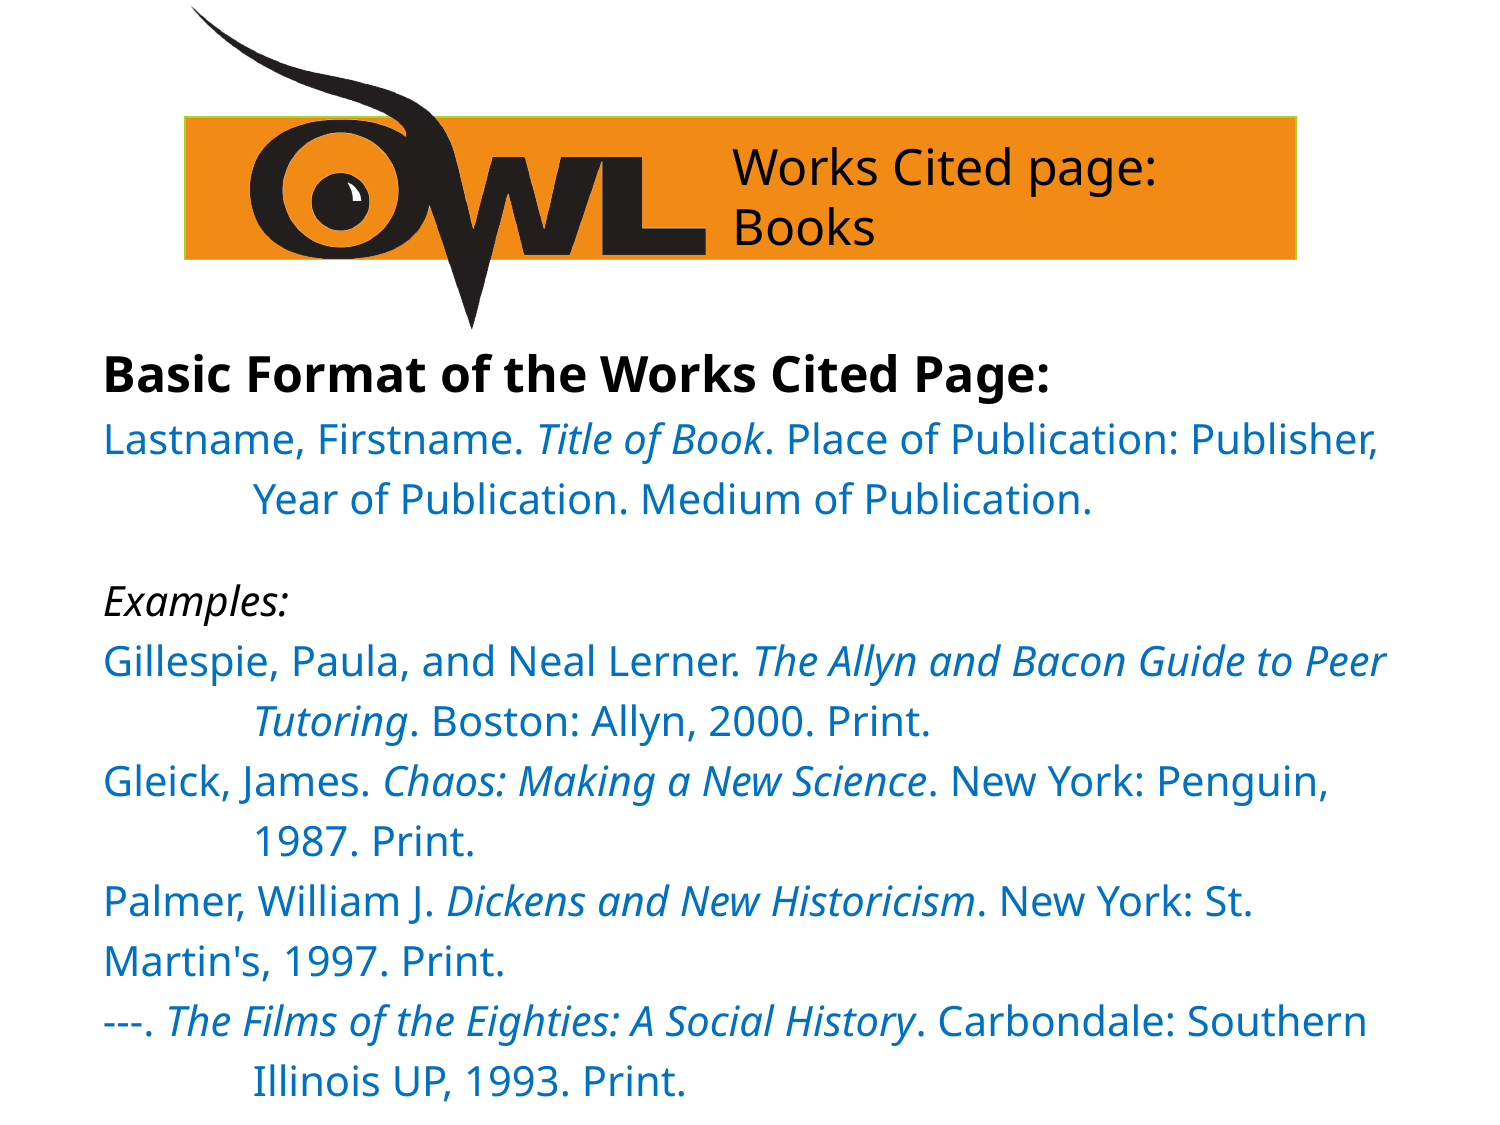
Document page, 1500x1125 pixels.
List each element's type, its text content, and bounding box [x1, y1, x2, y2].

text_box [184, 0, 1297, 332]
text_box Basic Format of the Works Cited Page: Lastname, Firstname. Title of Book. Place of Publication: Publisher, Year of Publication. Medium of Publication. Examples: Gillespie, Paula, and Neal Lerner. The Allyn and Bacon Guide to Peer Tutoring. Boston: Allyn, 2000. Print. Gleick, James. Chaos: Making a New Science. New York: Penguin, 1987. Print. Palmer, William J. Dickens and New Historicism. New York: St. Martin's, 1997. Print. ---. The Films of the Eighties: A Social History. Carbondale: Southern Illinois UP, 1993. Print. [87, 323, 1412, 1119]
